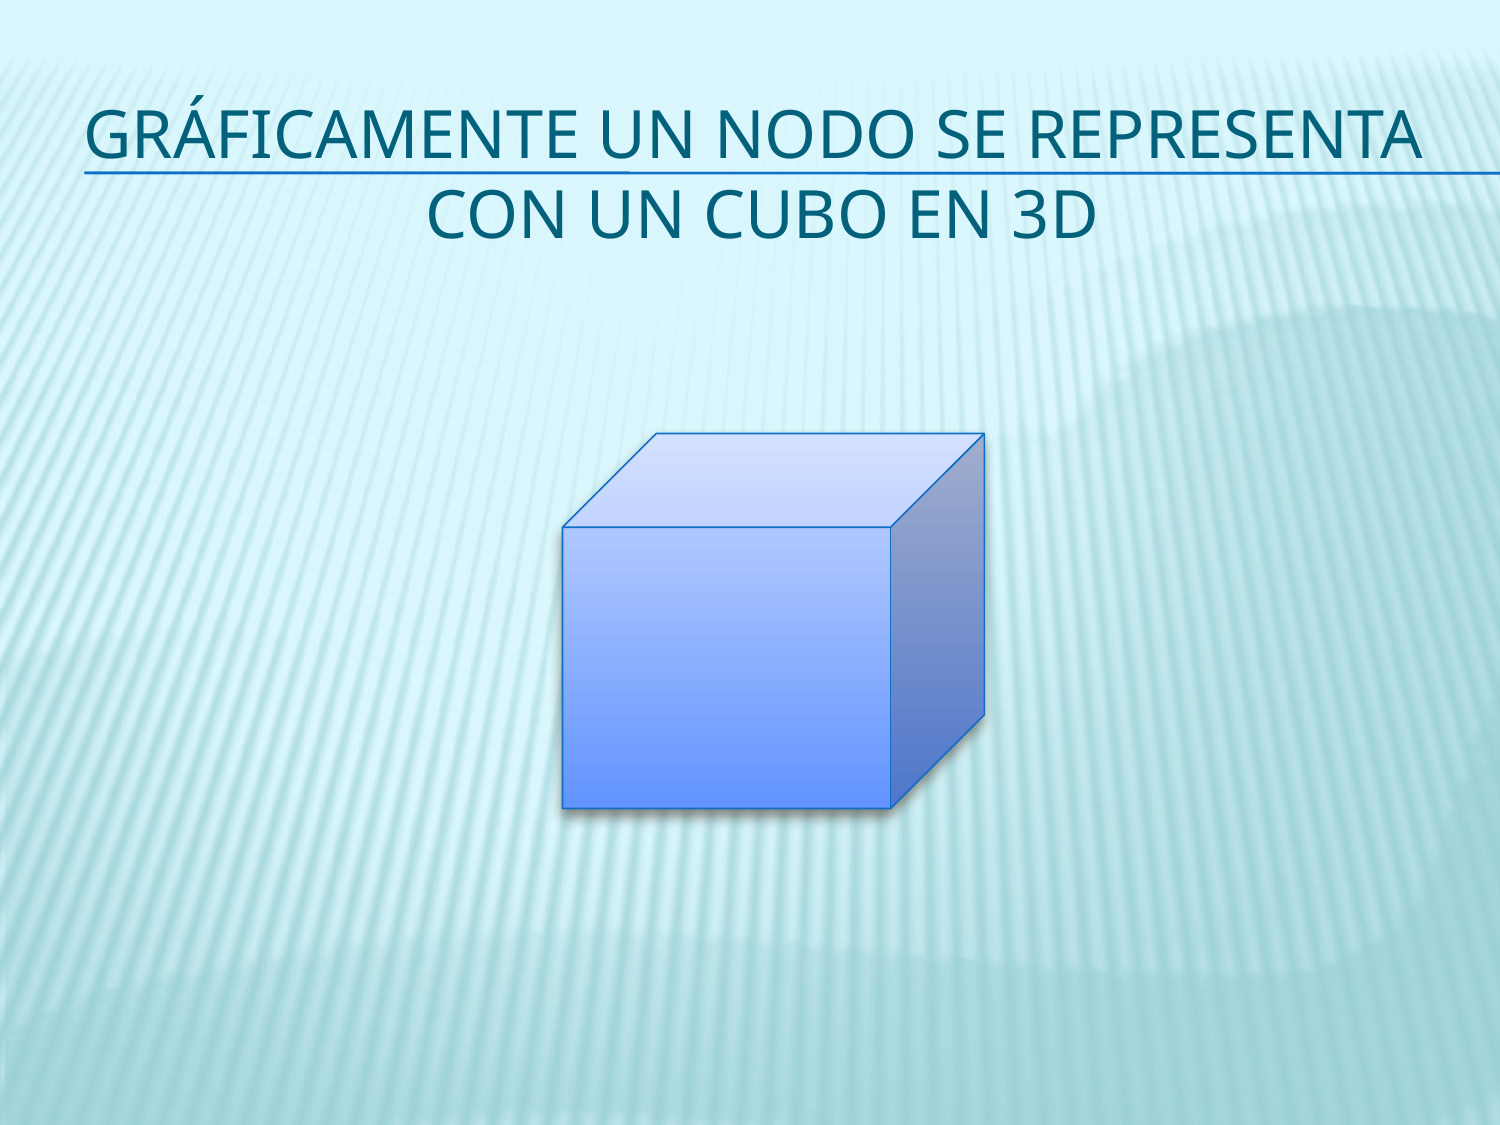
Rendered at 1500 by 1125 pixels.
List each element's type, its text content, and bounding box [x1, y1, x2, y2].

text_box [561, 432, 986, 810]
title Gráficamente un nodo se representa con un cubo en 3d [50, 75, 1475, 270]
